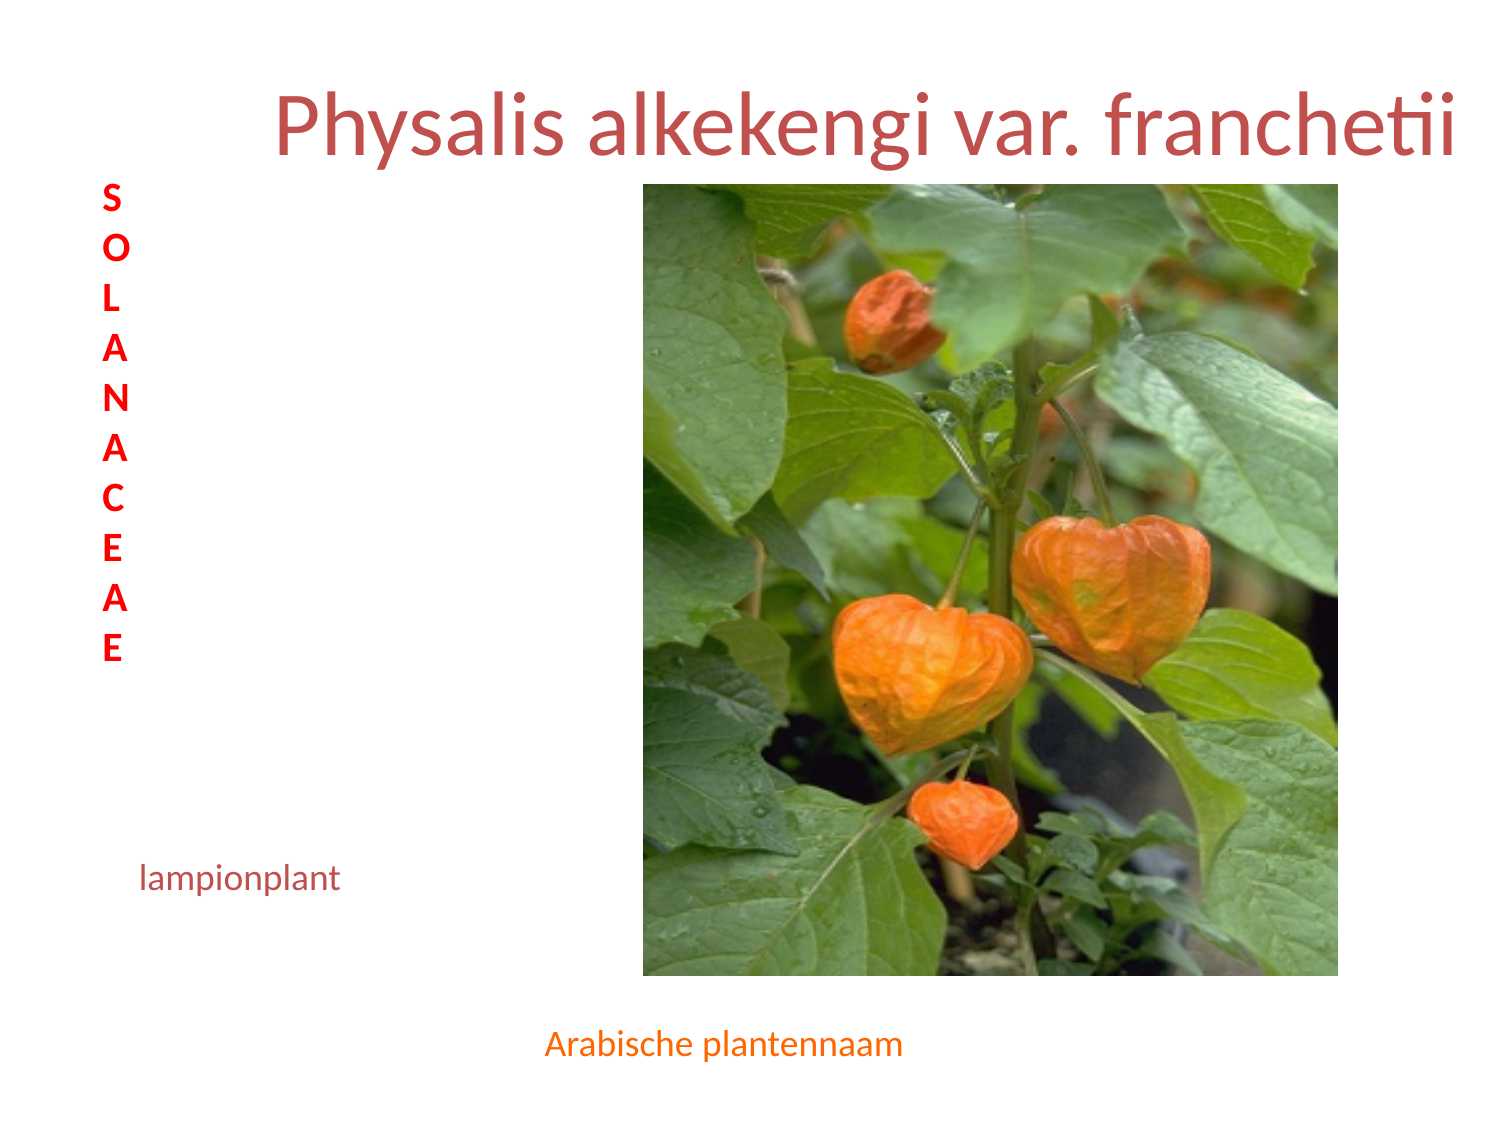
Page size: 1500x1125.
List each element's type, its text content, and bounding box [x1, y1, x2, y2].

text_box Arabische plantennaam [206, 1011, 919, 1072]
text_box lampionplant [123, 846, 638, 906]
title Physalis alkekengi var. franchetii [200, 24, 1475, 213]
text_box SOLANACEAE [87, 162, 150, 678]
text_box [643, 184, 1338, 977]
